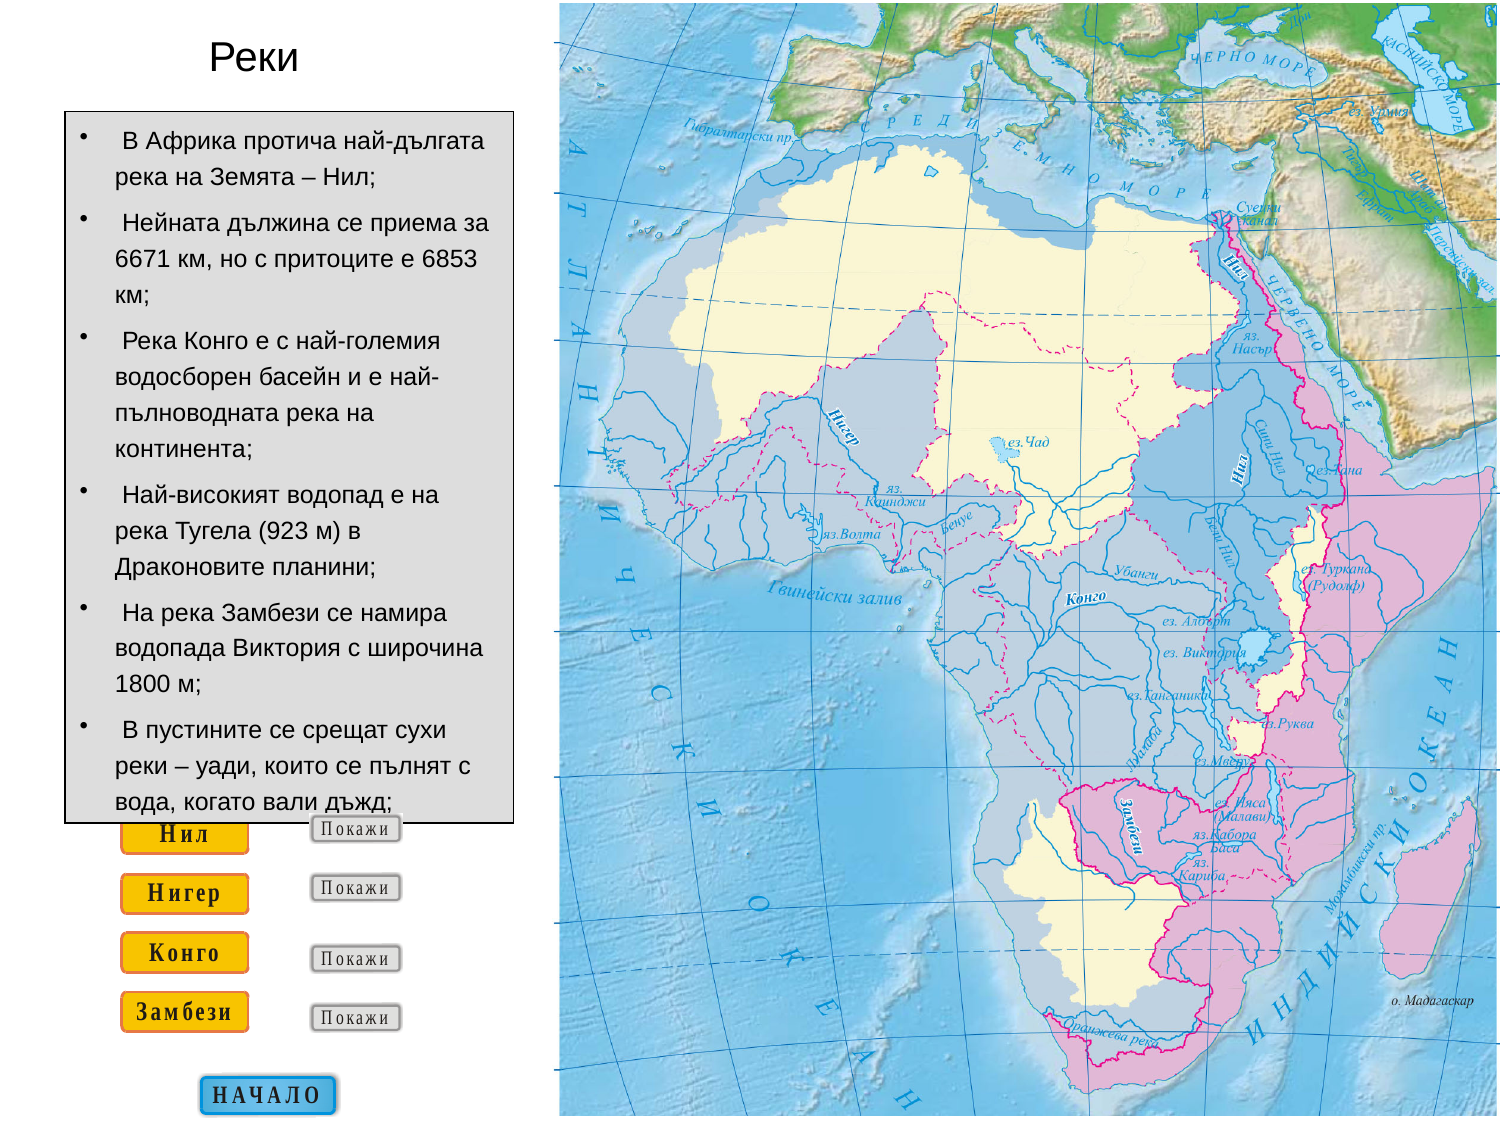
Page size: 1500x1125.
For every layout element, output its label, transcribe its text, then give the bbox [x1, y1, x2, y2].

picture [307, 810, 406, 846]
picture [117, 810, 252, 857]
text_box В Африка протича най-дългата река на Земята – Нил; Нейната дължина се приема за 6671 км, но с притоците е 6853 км; Река Конго е с най-големия водосборен басейн и е най-пълноводната река на континента; Най-високият водопад е на река Тугела (923 м) в Драконовите планини; На река Замбези се намира водопада Виктория с широчина 1800 м; В пустините се срещат сухи реки – уади, които се пълнят с вода, когато вали дъжд; [64, 111, 514, 823]
picture [194, 1069, 343, 1120]
picture [307, 940, 406, 976]
picture [117, 870, 252, 918]
picture [307, 999, 406, 1036]
picture [552, 3, 1500, 1116]
text_box Реки [88, 30, 420, 79]
picture [307, 869, 406, 906]
picture [117, 988, 252, 1036]
picture [117, 929, 252, 976]
